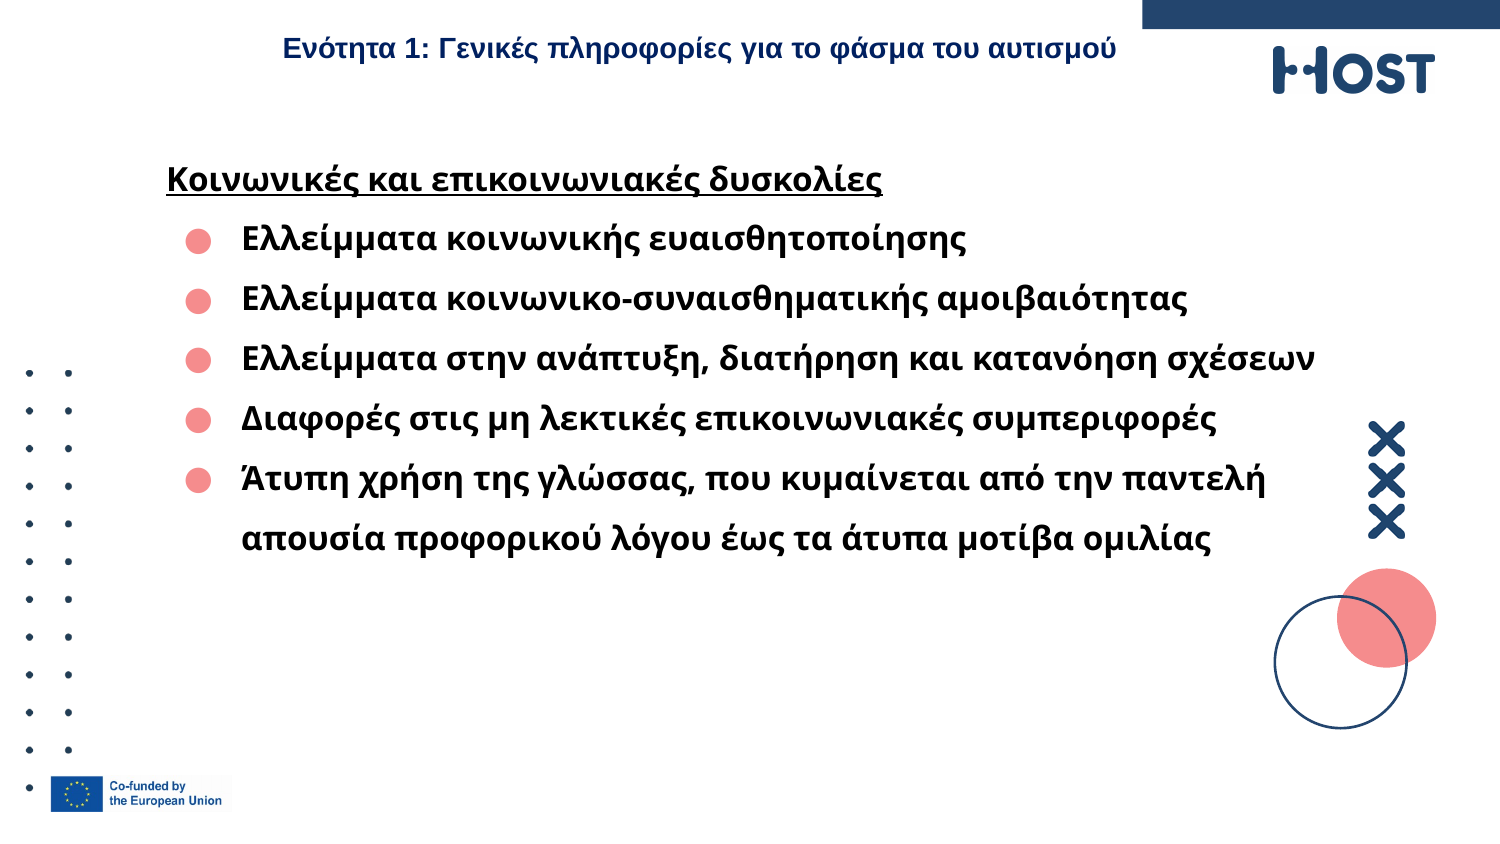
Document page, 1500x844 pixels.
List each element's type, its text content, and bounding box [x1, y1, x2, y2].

picture [0, 370, 233, 812]
text_box Ενότητα 1: Γενικές πληροφορίες για το φάσμα του αυτισμού [267, 10, 1135, 68]
picture [1273, 46, 1435, 94]
picture [1368, 421, 1405, 539]
list Κοινωνικές και επικοινωνιακές δυσκολίες Ελλείμματα κοινωνικής ευαισθητοποίησης Ελλείμματα κοινωνικο-συναισθηματικής αμοιβαιότητας Ελλείμματα στην ανάπτυξη, διατήρηση και κατανόηση σχέσεων Διαφορές στις μη λεκτικές επικοινωνιακές συμπεριφορές Άτυπη χρήση της γλώσσας, που κυμαίνεται από την παντελή απουσία προφορικού λόγου έως τα άτυπα μοτίβα ομιλίας [150, 122, 1349, 797]
